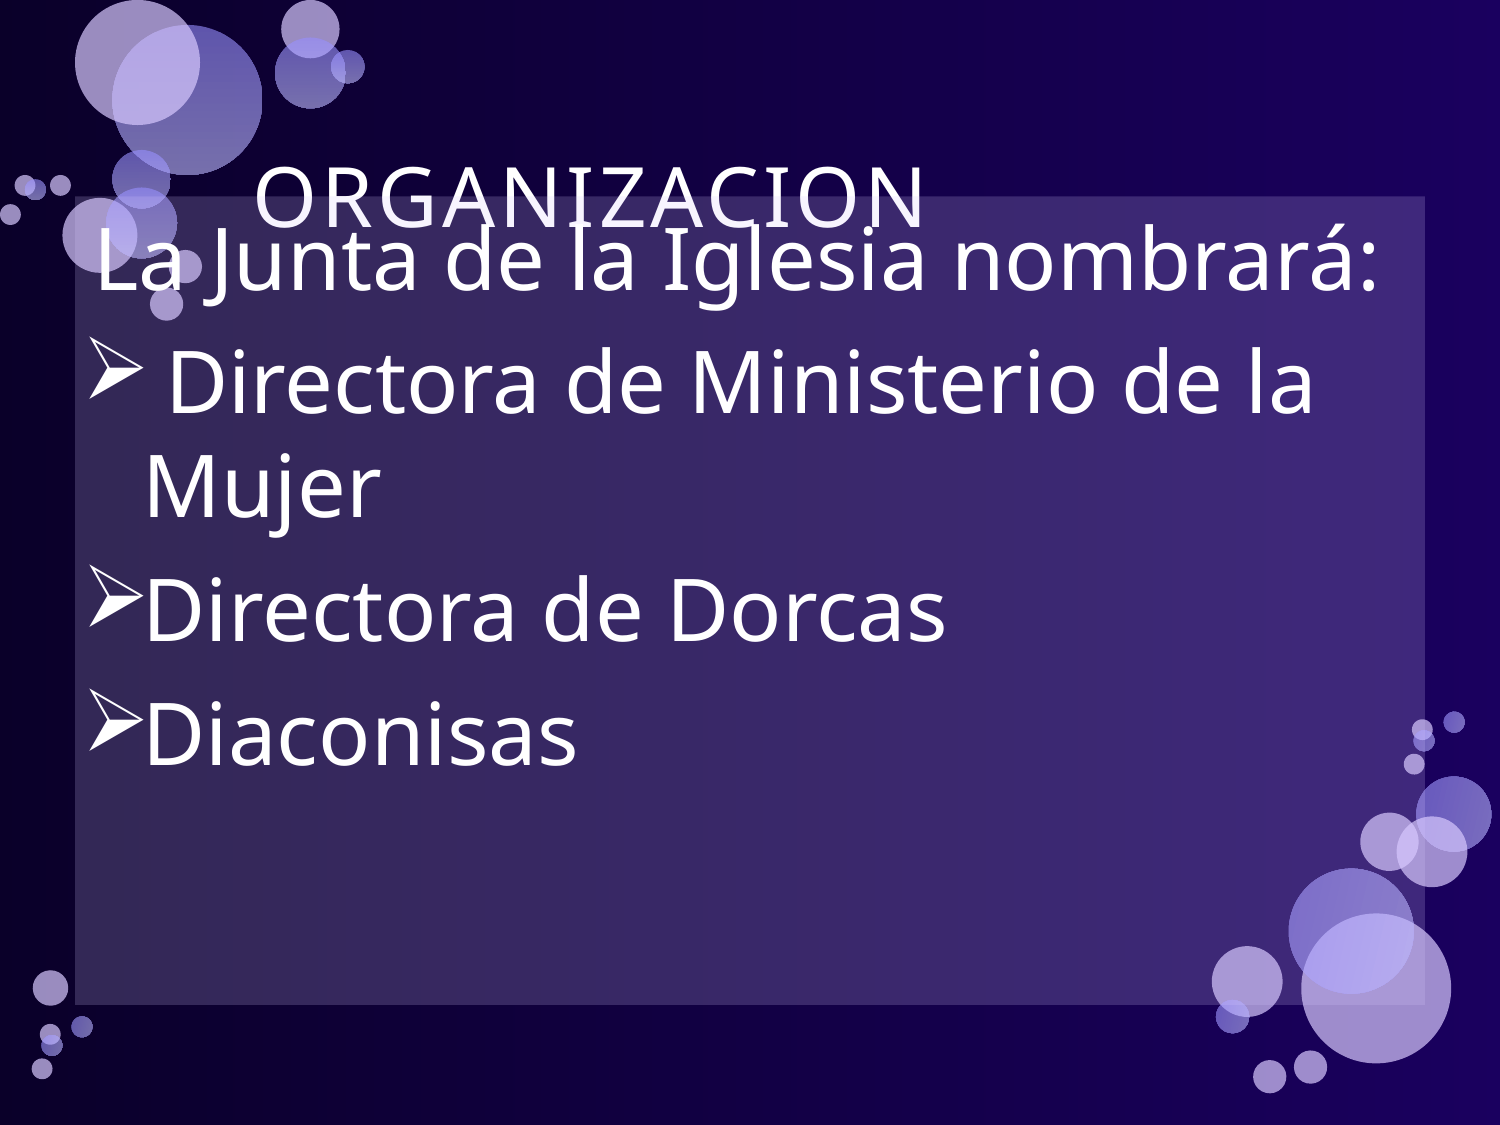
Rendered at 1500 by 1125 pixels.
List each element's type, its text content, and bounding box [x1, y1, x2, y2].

list La Junta de la Iglesia nombrará: Directora de Ministerio de la Mujer Directora de Dorcas Diaconisas [75, 196, 1425, 1005]
title ORGANIZACION [237, 99, 1325, 196]
